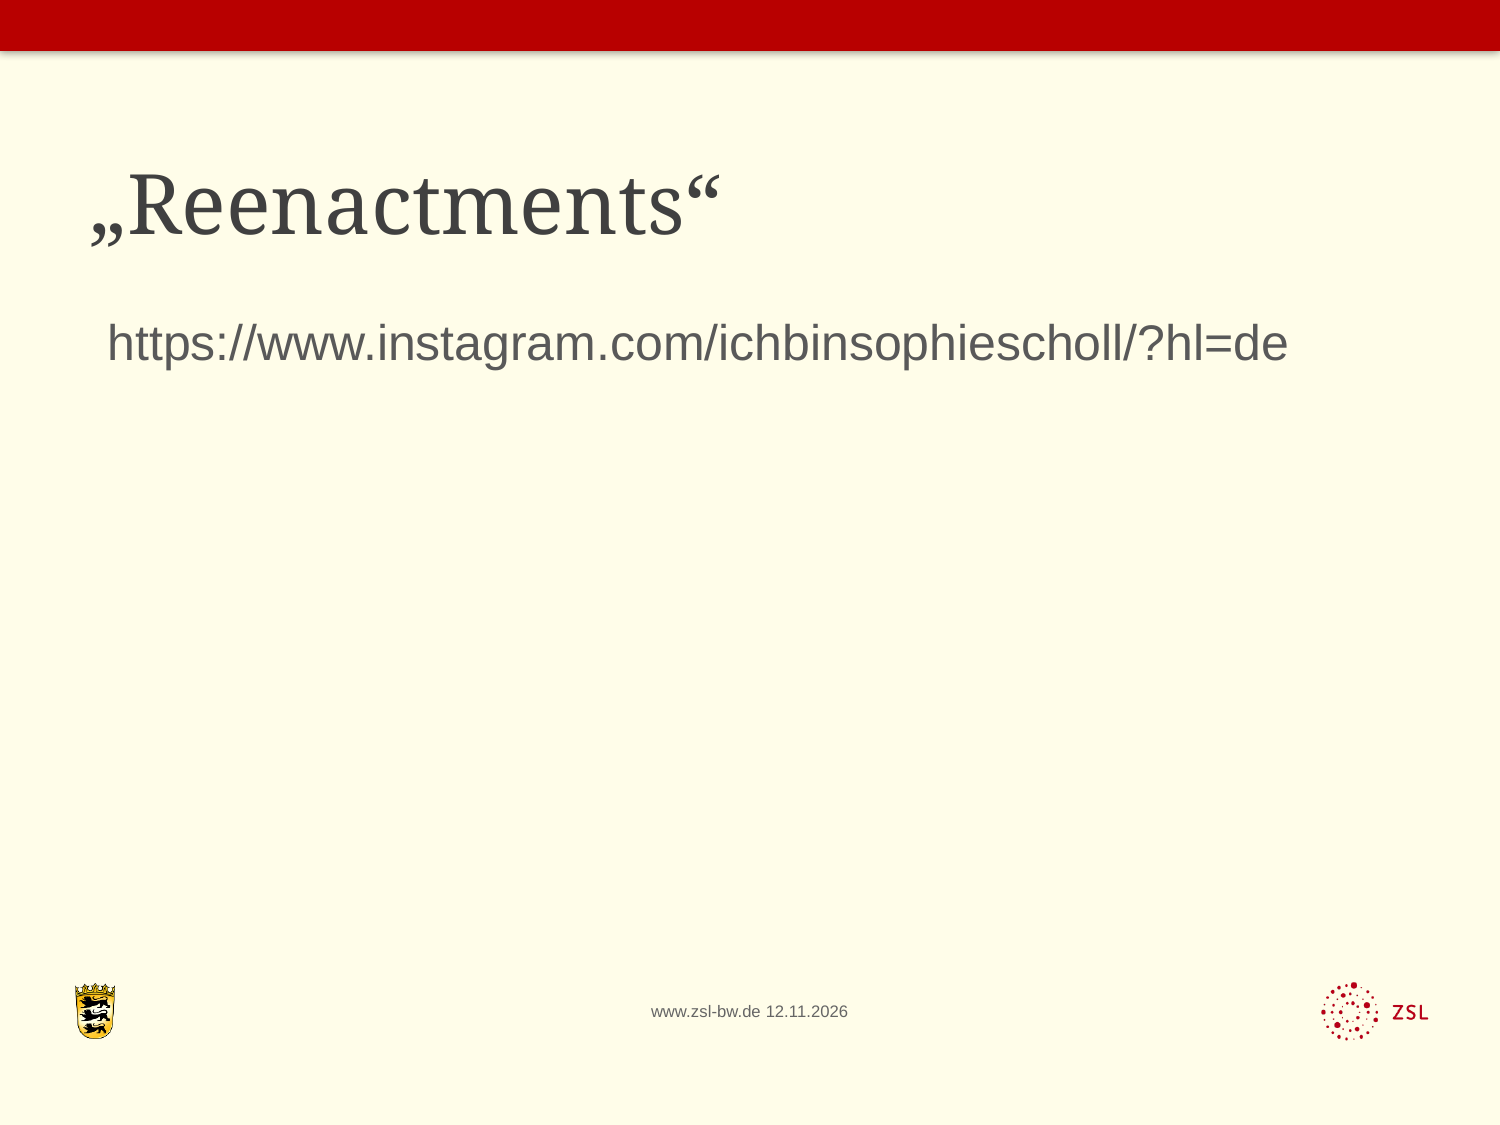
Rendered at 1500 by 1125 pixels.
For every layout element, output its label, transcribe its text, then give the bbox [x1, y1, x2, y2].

picture [73, 981, 117, 1041]
picture [1320, 981, 1429, 1041]
title „Reenactments“ [75, 113, 1425, 289]
list https://www.instagram.com/ichbinsophiescholl/?hl=de [75, 302, 1425, 965]
